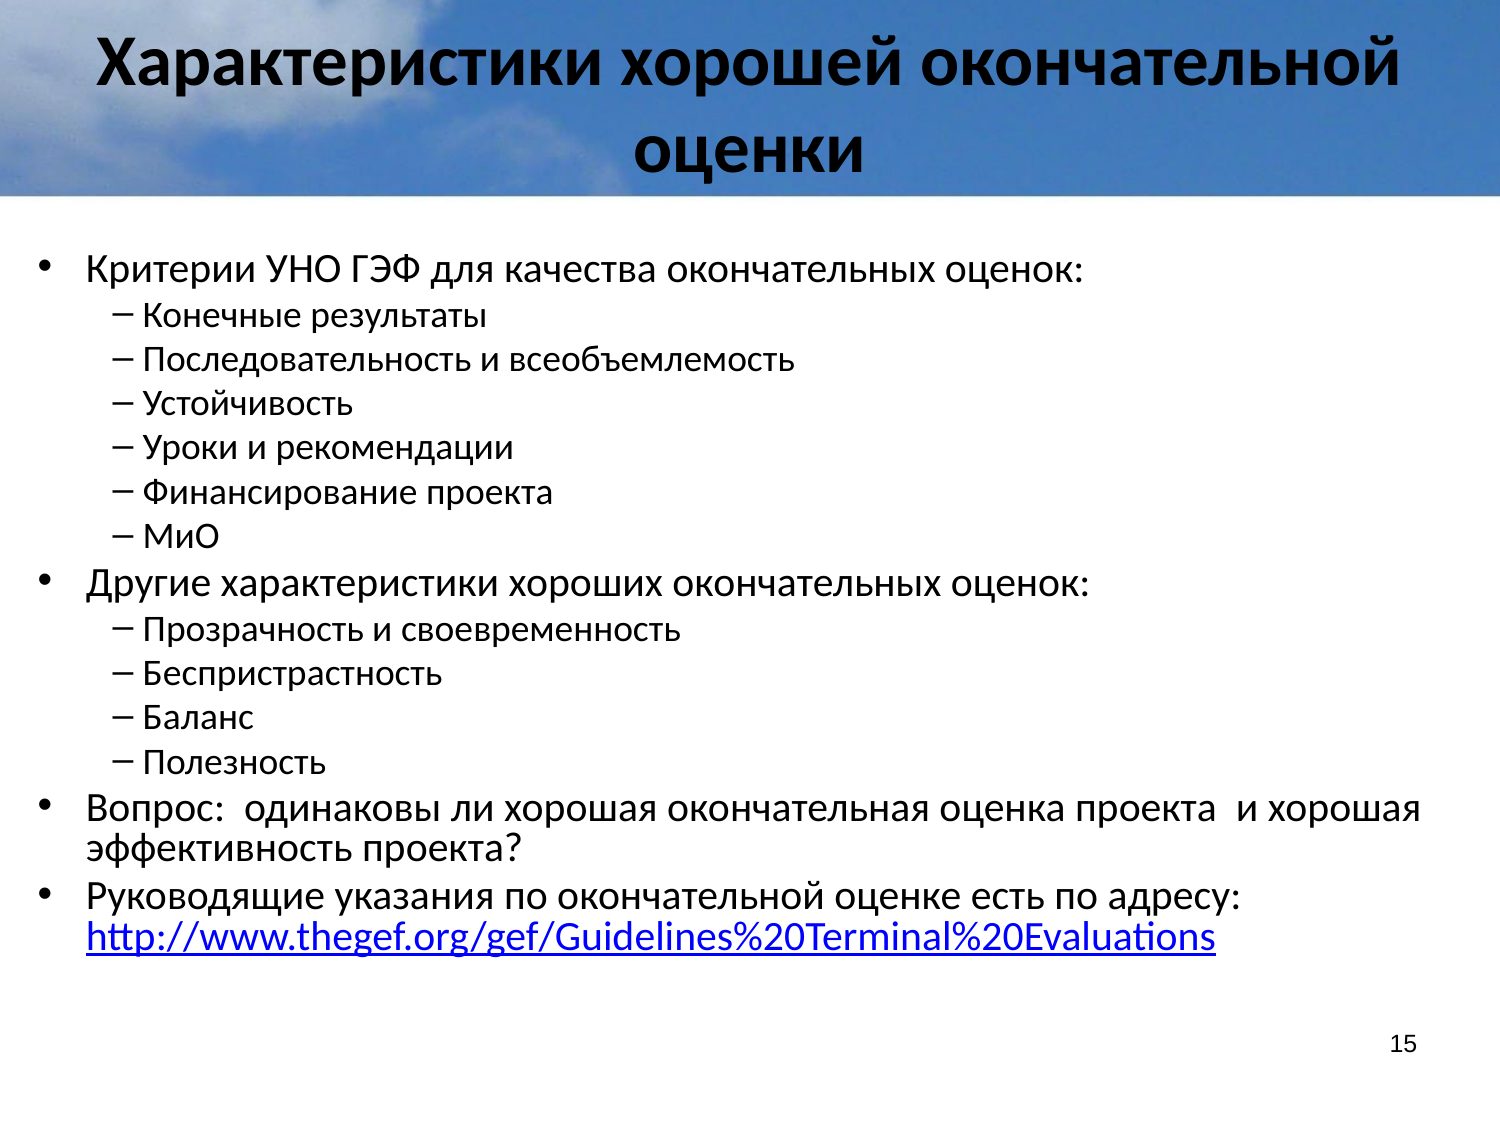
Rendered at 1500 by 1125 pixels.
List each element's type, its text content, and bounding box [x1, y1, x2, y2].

list Критерии УНО ГЭФ для качества окончательных оценок: Конечные результаты Последовательность и всеобъемлемость Устойчивость Уроки и рекомендации Финансирование проекта МиО Другие характеристики хороших окончательных оценок: Прозрачность и своевременность Беспристрастность Баланс Полезность Вопрос: одинаковы ли хорошая окончательная оценка проекта и хорошая эффективность проекта? Руководящие указания по окончательной оценке есть по адресу: http://www.thegef.org/gef/Guidelines%20Terminal%20Evaluations [36, 249, 1463, 1051]
picture [0, 0, 1500, 878]
title Характеристики хорошей окончательной оценки [36, 5, 1463, 195]
slide_number 15 [1074, 709, 1425, 1125]
